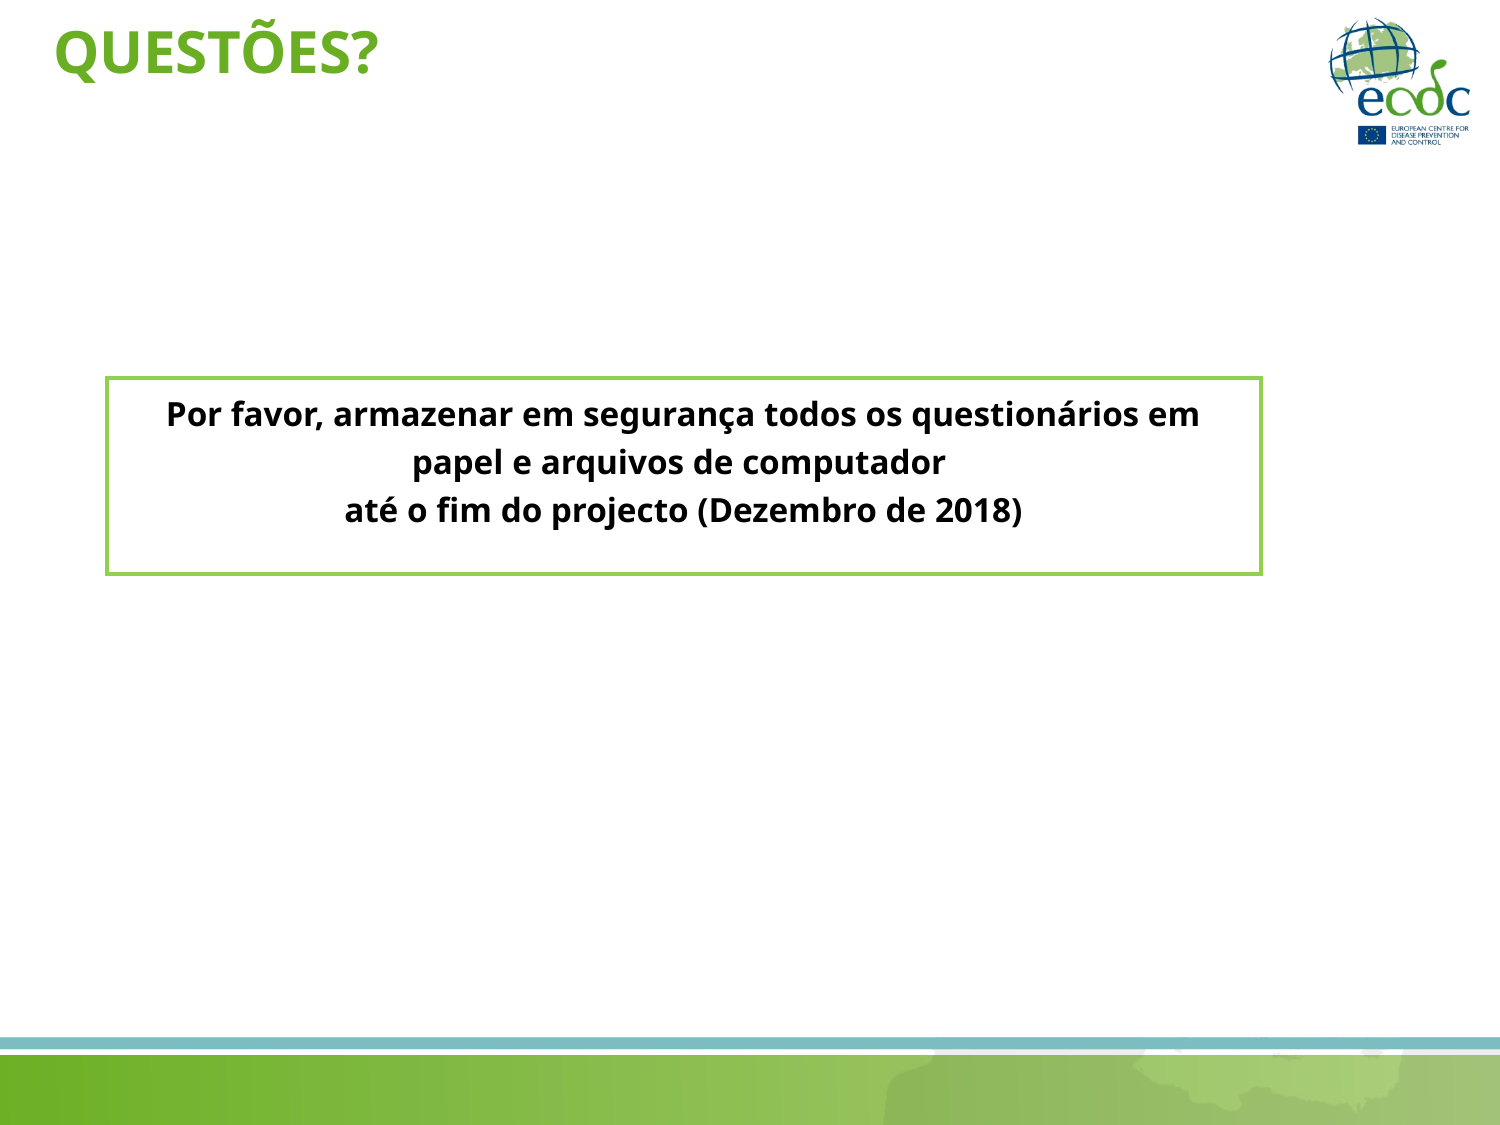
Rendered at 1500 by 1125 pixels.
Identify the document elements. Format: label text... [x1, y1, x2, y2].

title QUESTÕES? [53, 23, 1404, 159]
picture [0, 1037, 1500, 1125]
picture [1328, 17, 1473, 148]
text_box Por favor, armazenar em segurança todos os questionários em papel e arquivos de computador até o fim do projecto (Dezembro de 2018) [106, 378, 1261, 574]
